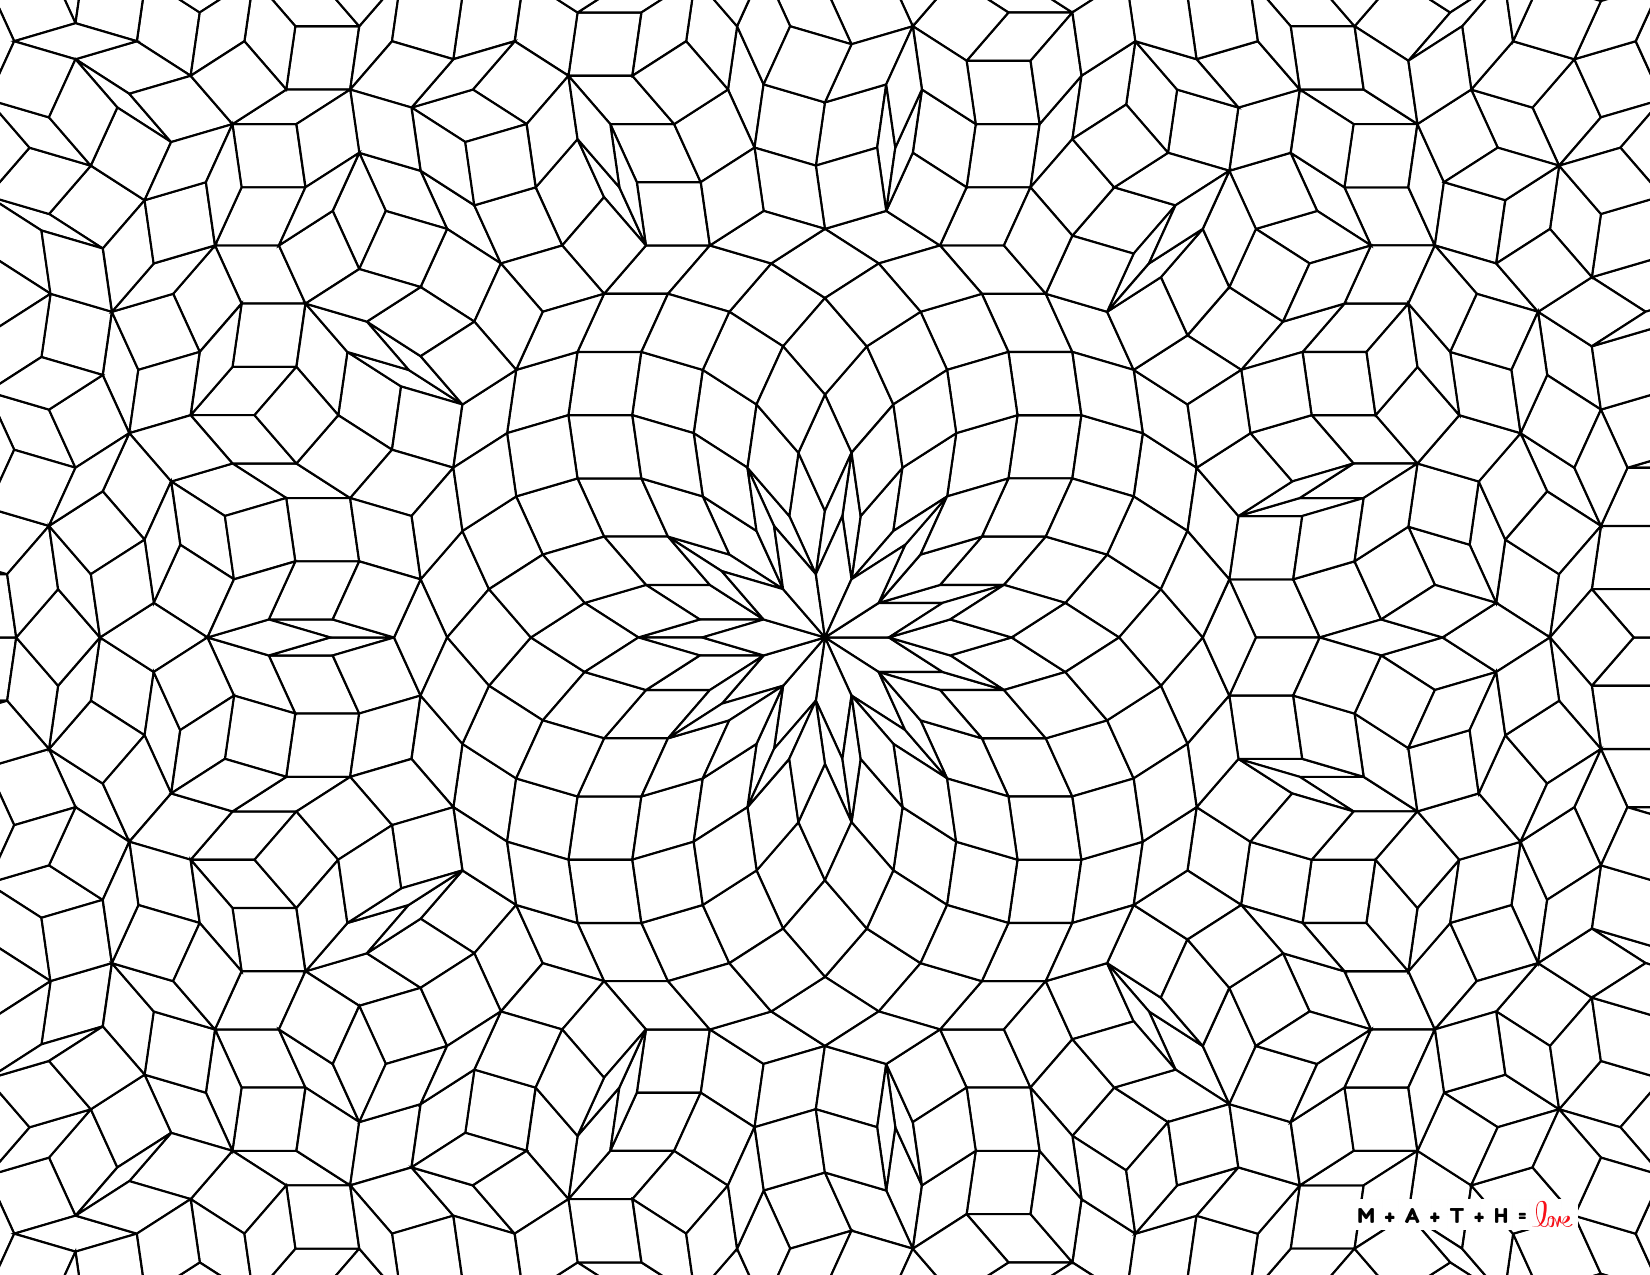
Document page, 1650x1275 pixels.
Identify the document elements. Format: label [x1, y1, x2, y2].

text_box [0, 0, 1650, 1275]
picture [1349, 1199, 1579, 1231]
